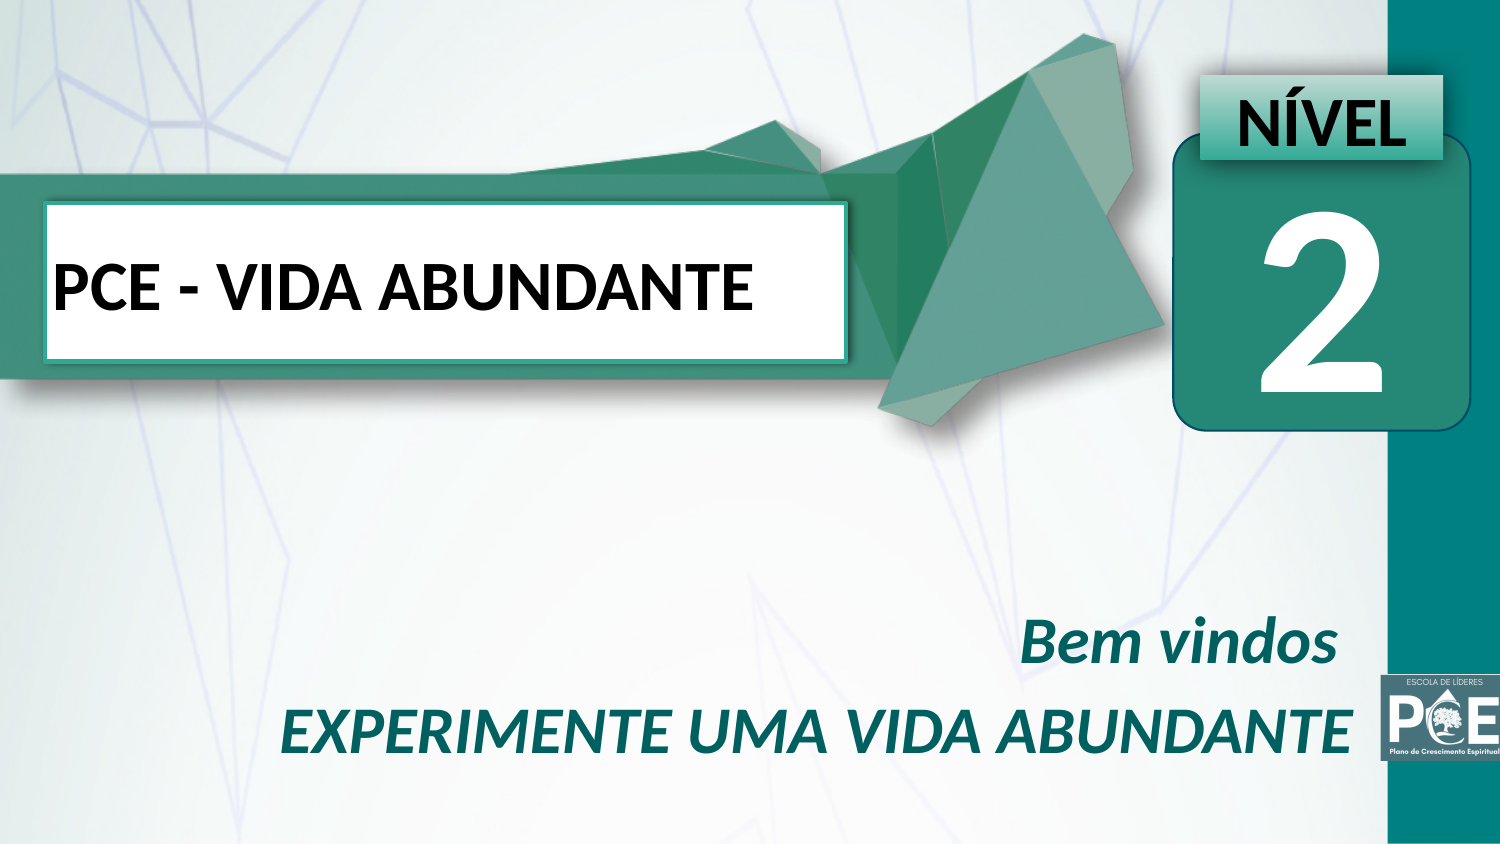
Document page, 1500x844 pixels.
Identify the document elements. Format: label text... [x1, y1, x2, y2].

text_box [1173, 75, 1471, 431]
picture [0, 0, 1500, 844]
list Bem vindos EXPERIMENTE UMA VIDA ABUNDANTE [77, 588, 1362, 844]
